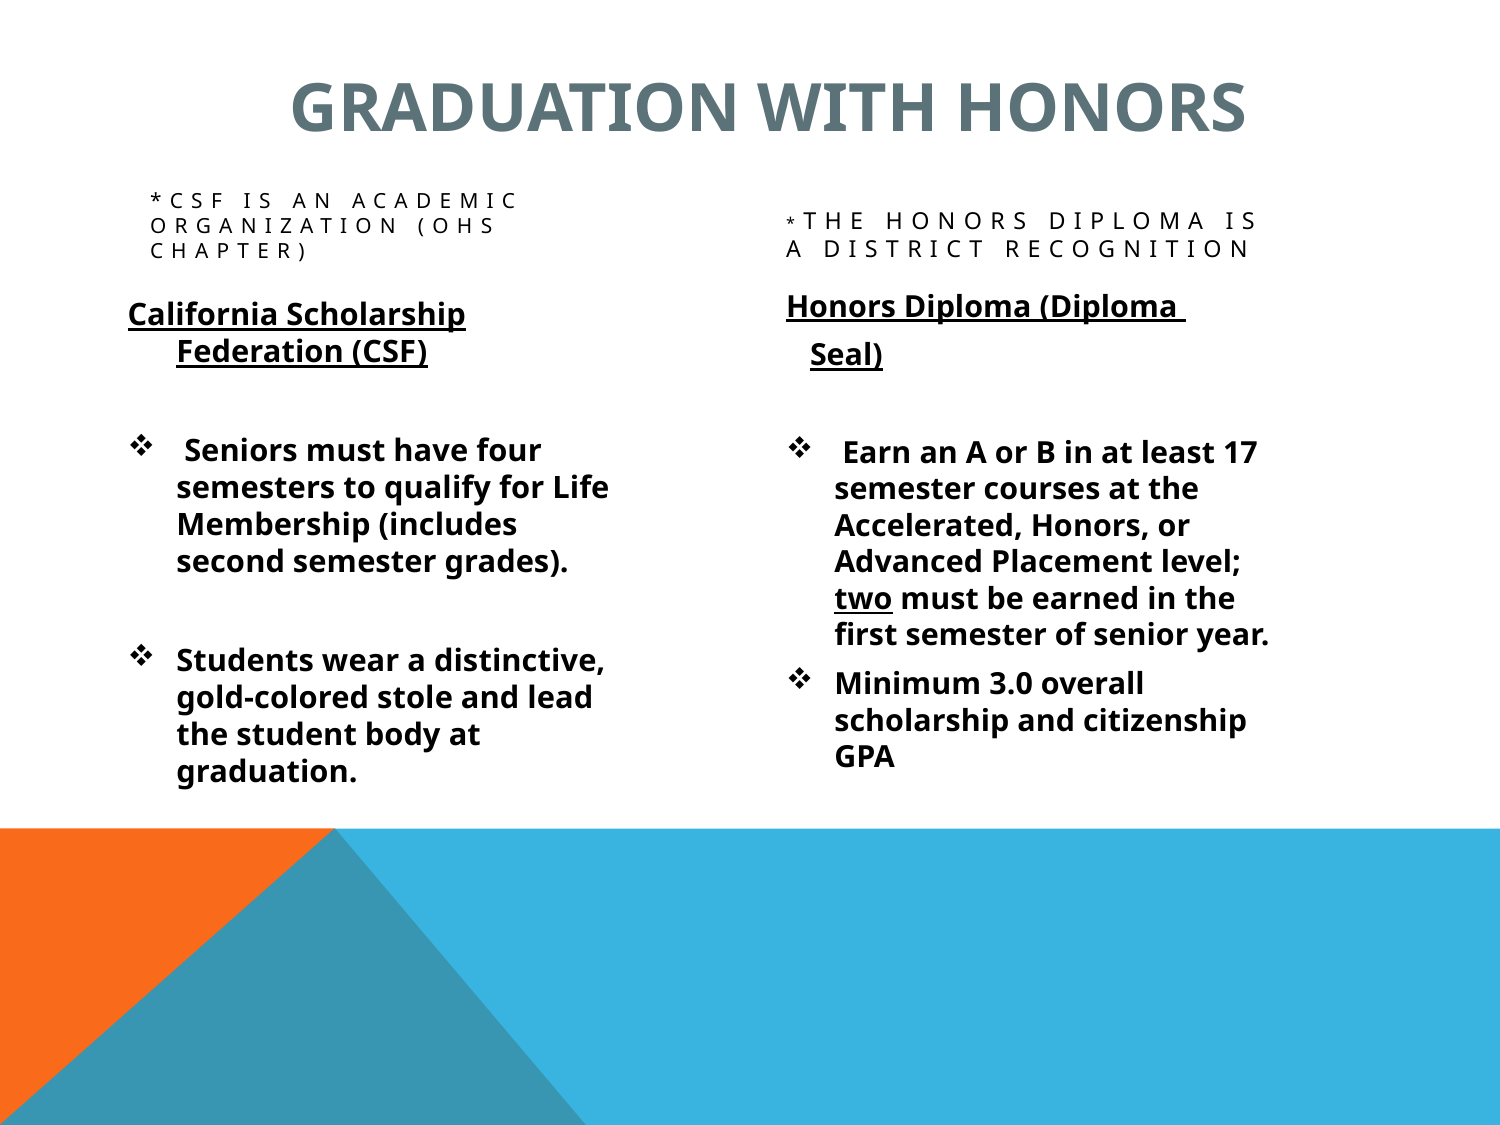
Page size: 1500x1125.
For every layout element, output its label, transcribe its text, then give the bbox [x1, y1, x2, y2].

title GRADUATION WITH HONORS [135, 60, 1369, 150]
list *The Honors Diploma is a District Recognition [771, 179, 1296, 270]
list *CSF is an Academic Organization (OHS Chapter) [135, 179, 660, 270]
list California Scholarship Federation (CSF) Seniors must have four semesters to qualify for Life Membership (includes second semester grades). Students wear a distinctive, gold-colored stole and lead the student body at graduation. [112, 287, 638, 798]
list Honors Diploma (Diploma Seal) Earn an A or B in at least 17 semester courses at the Accelerated, Honors, or Advanced Placement level; two must be earned in the first semester of senior year. Minimum 3.0 overall scholarship and citizenship GPA [771, 279, 1296, 790]
